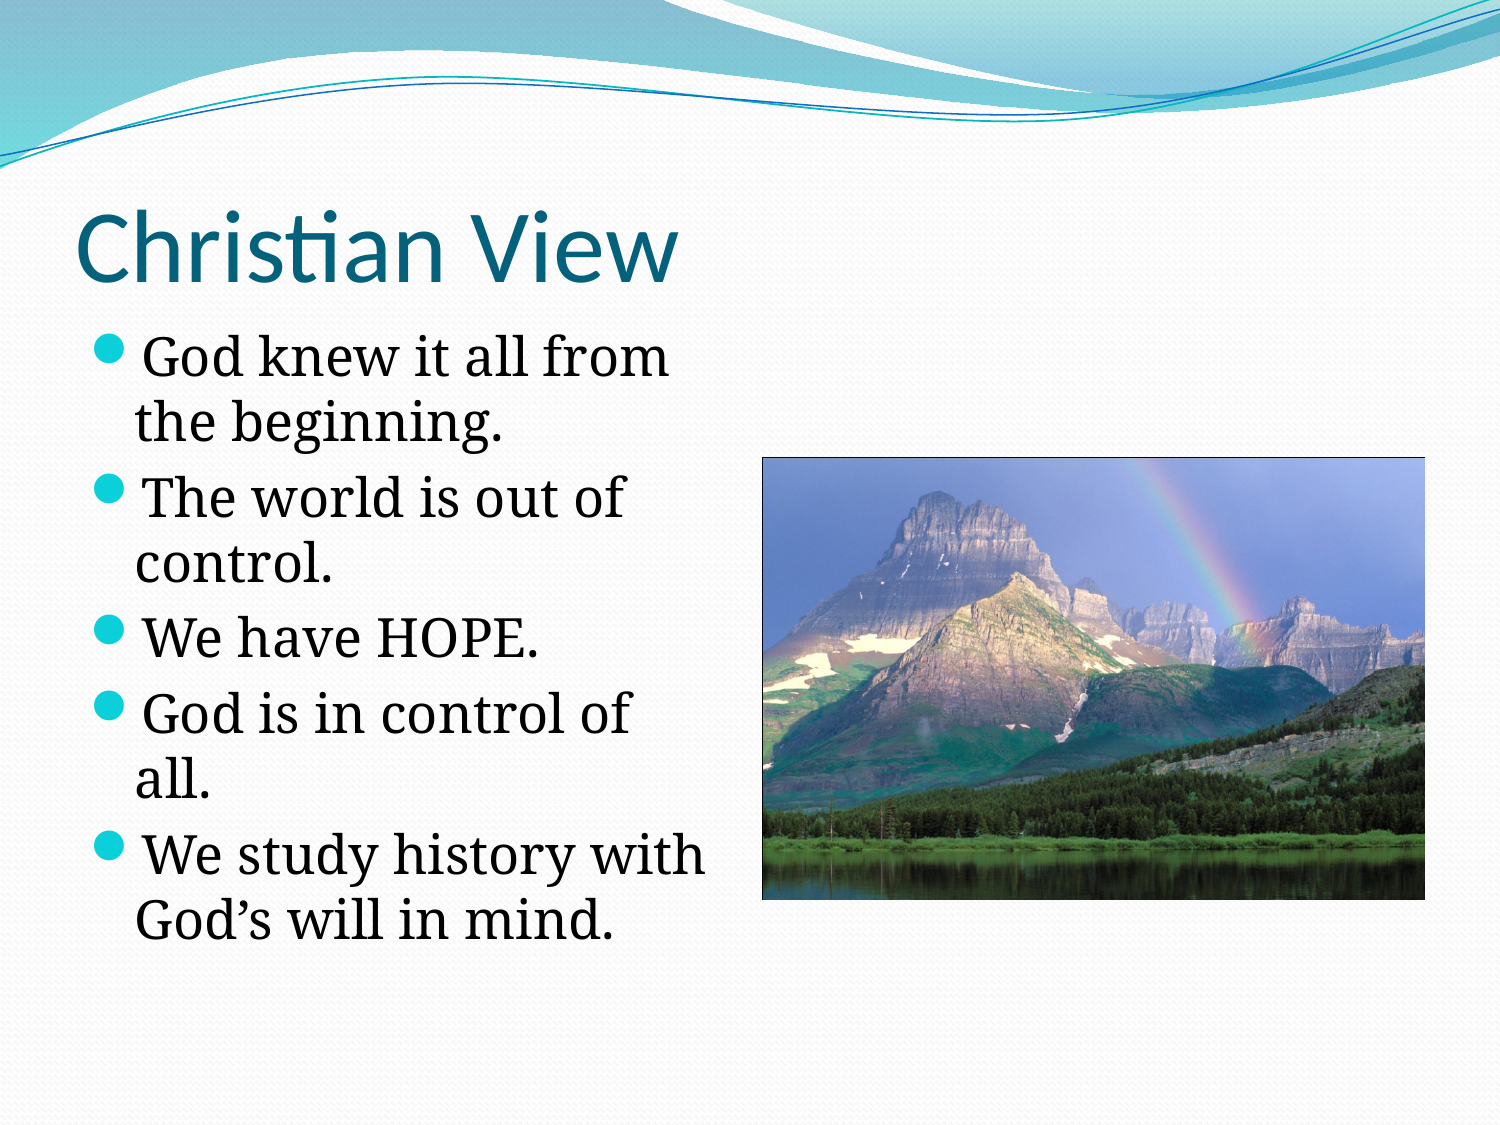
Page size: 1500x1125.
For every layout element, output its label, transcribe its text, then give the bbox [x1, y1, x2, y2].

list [762, 457, 1426, 900]
title Christian View [75, 115, 1425, 303]
list God knew it all from the beginning. The world is out of control. We have HOPE. God is in control of all. We study history with God’s will in mind. [75, 314, 738, 1043]
